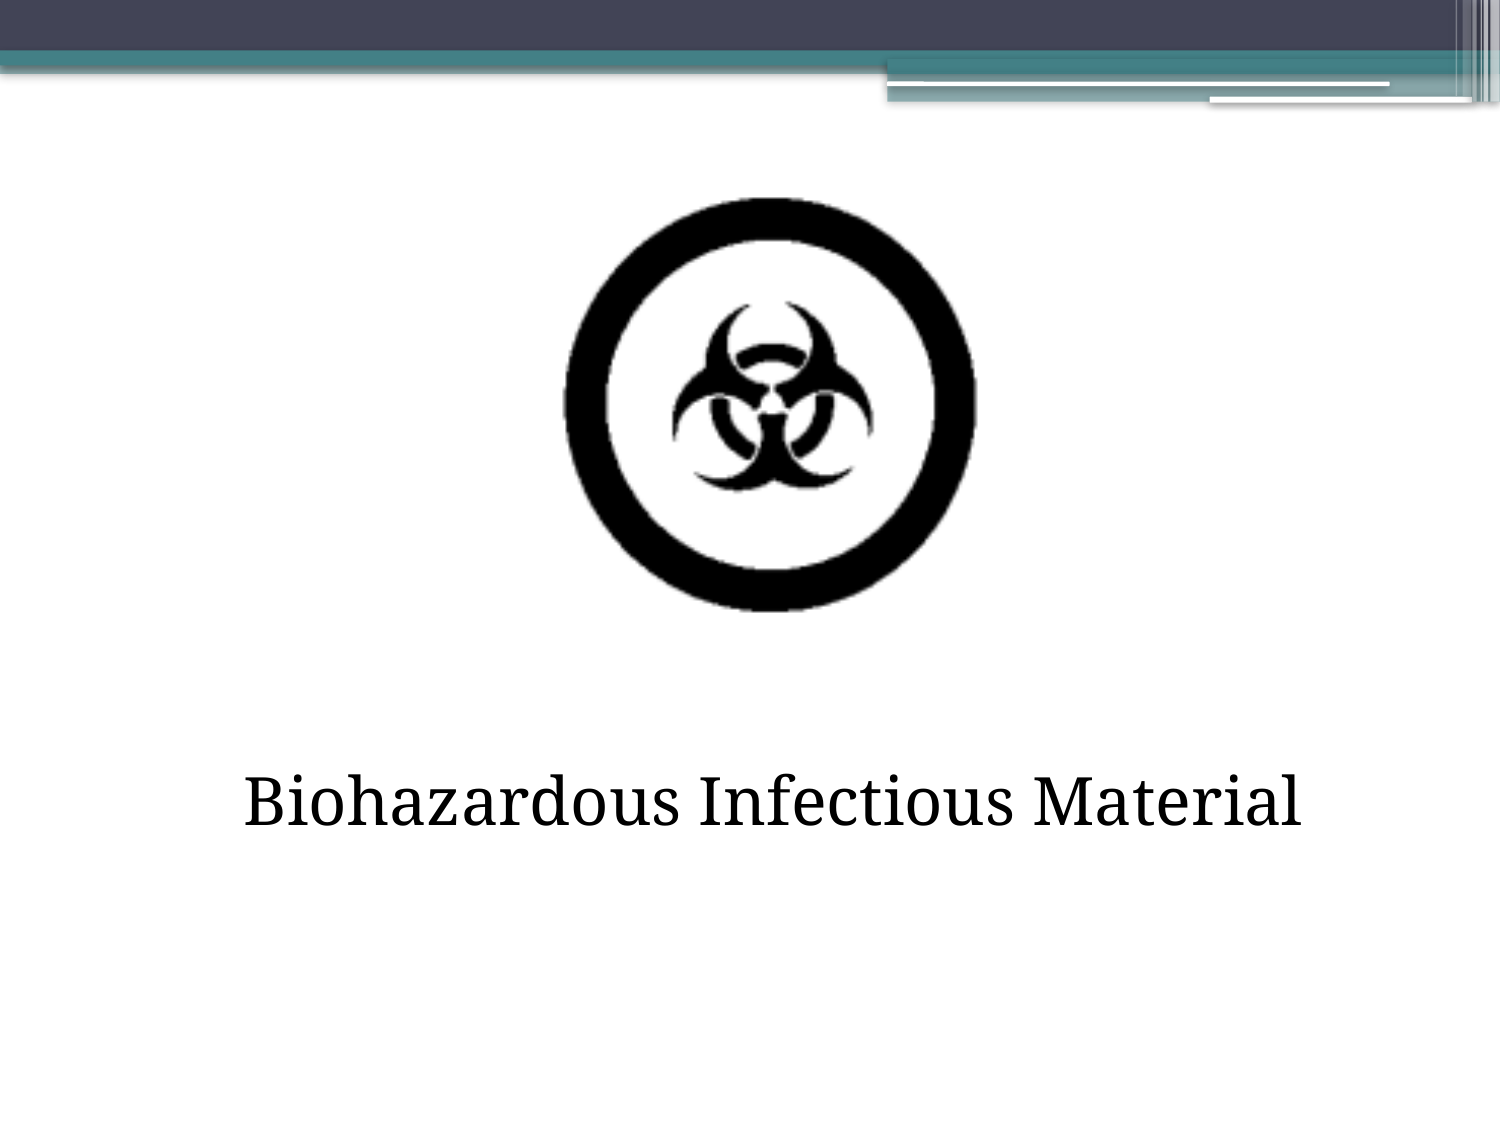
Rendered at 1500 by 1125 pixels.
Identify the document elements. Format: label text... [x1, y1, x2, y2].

text_box Biohazardous Infectious Material [147, 751, 1400, 847]
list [560, 196, 982, 616]
